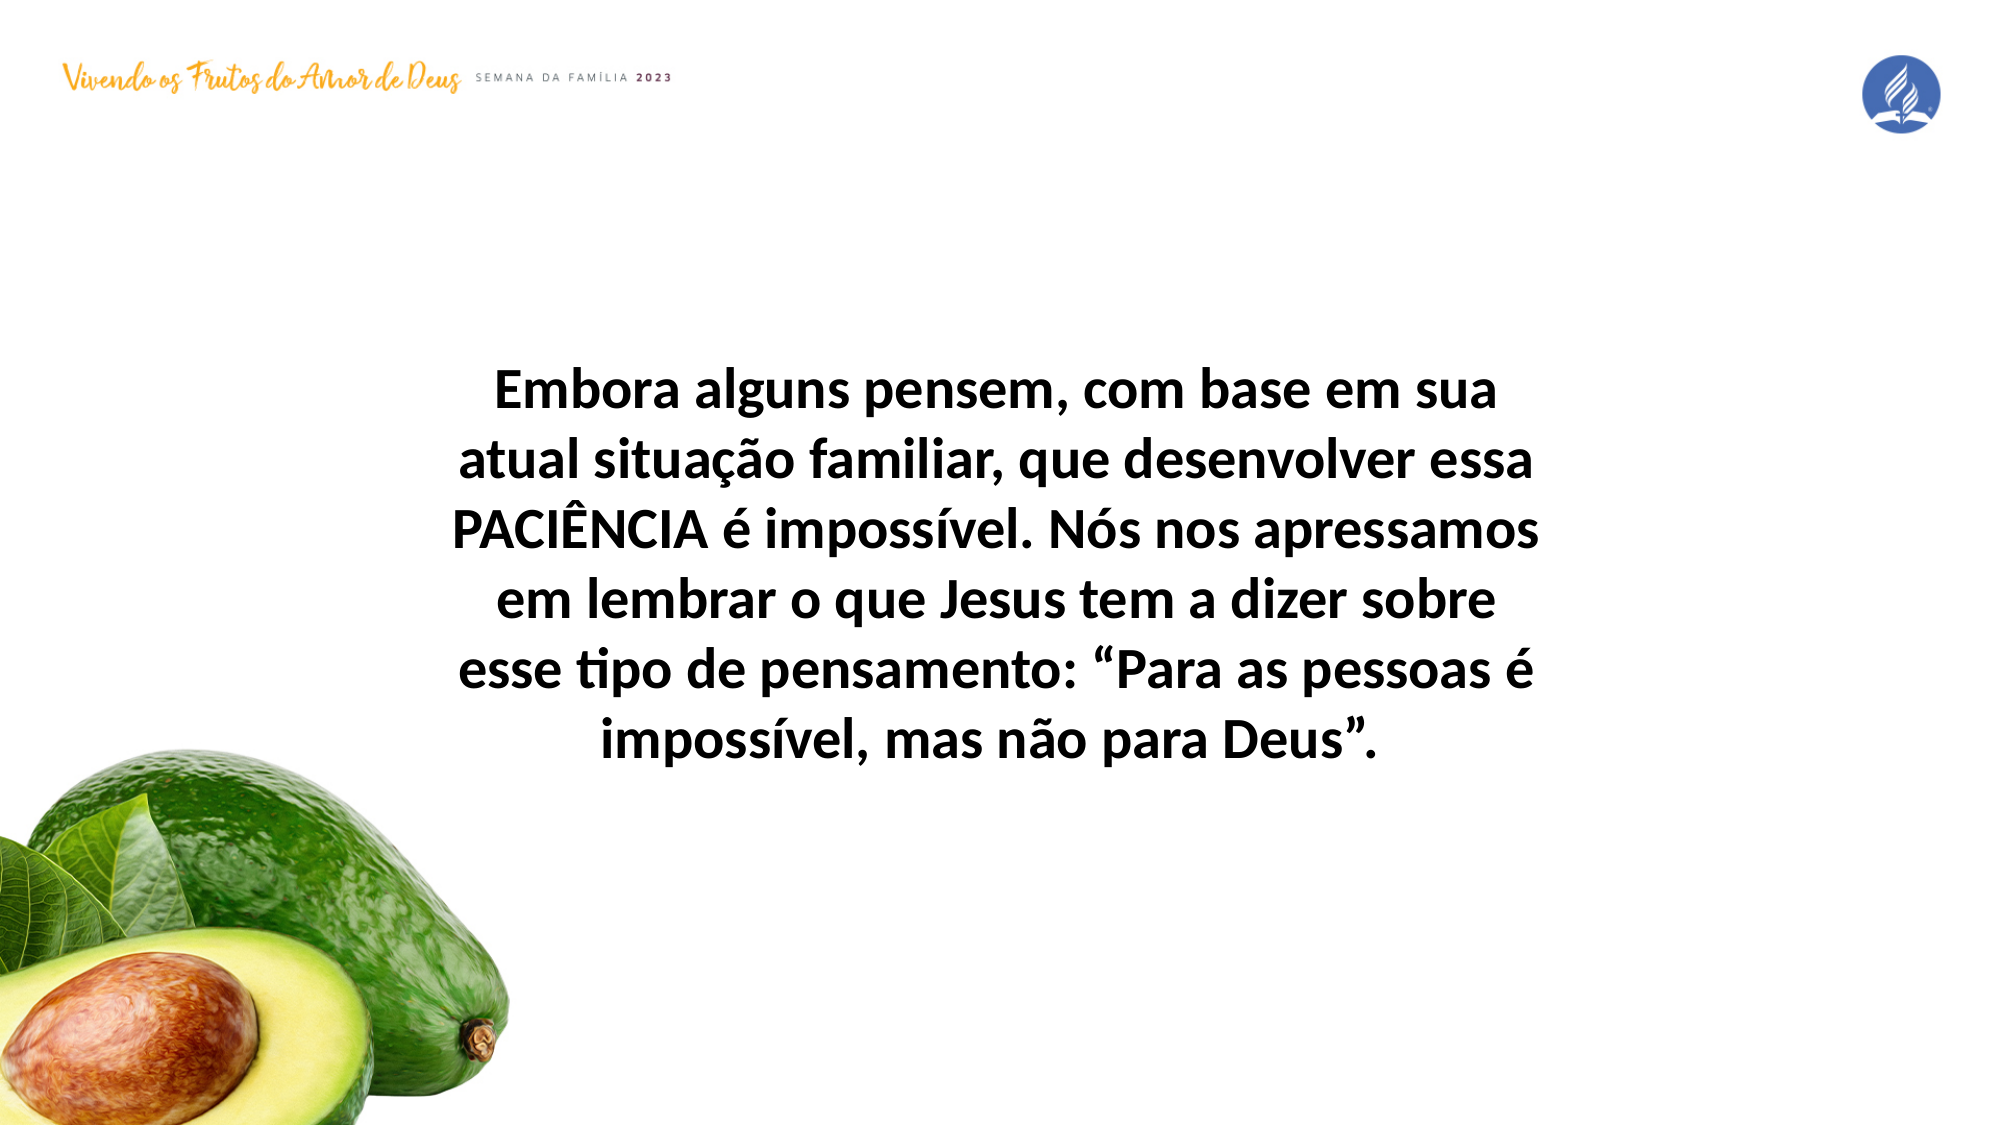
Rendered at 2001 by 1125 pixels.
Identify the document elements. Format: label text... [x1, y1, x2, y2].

text_box Embora alguns pensem, com base em sua atual situação familiar, que desenvolver essa PACIÊNCIA é impossível. Nós nos apressamos em lembrar o que Jesus tem a dizer sobre esse tipo de pensamento: “Para as pessoas é impossível, mas não para Deus”. [412, 342, 1588, 778]
picture [0, 0, 2001, 1125]
